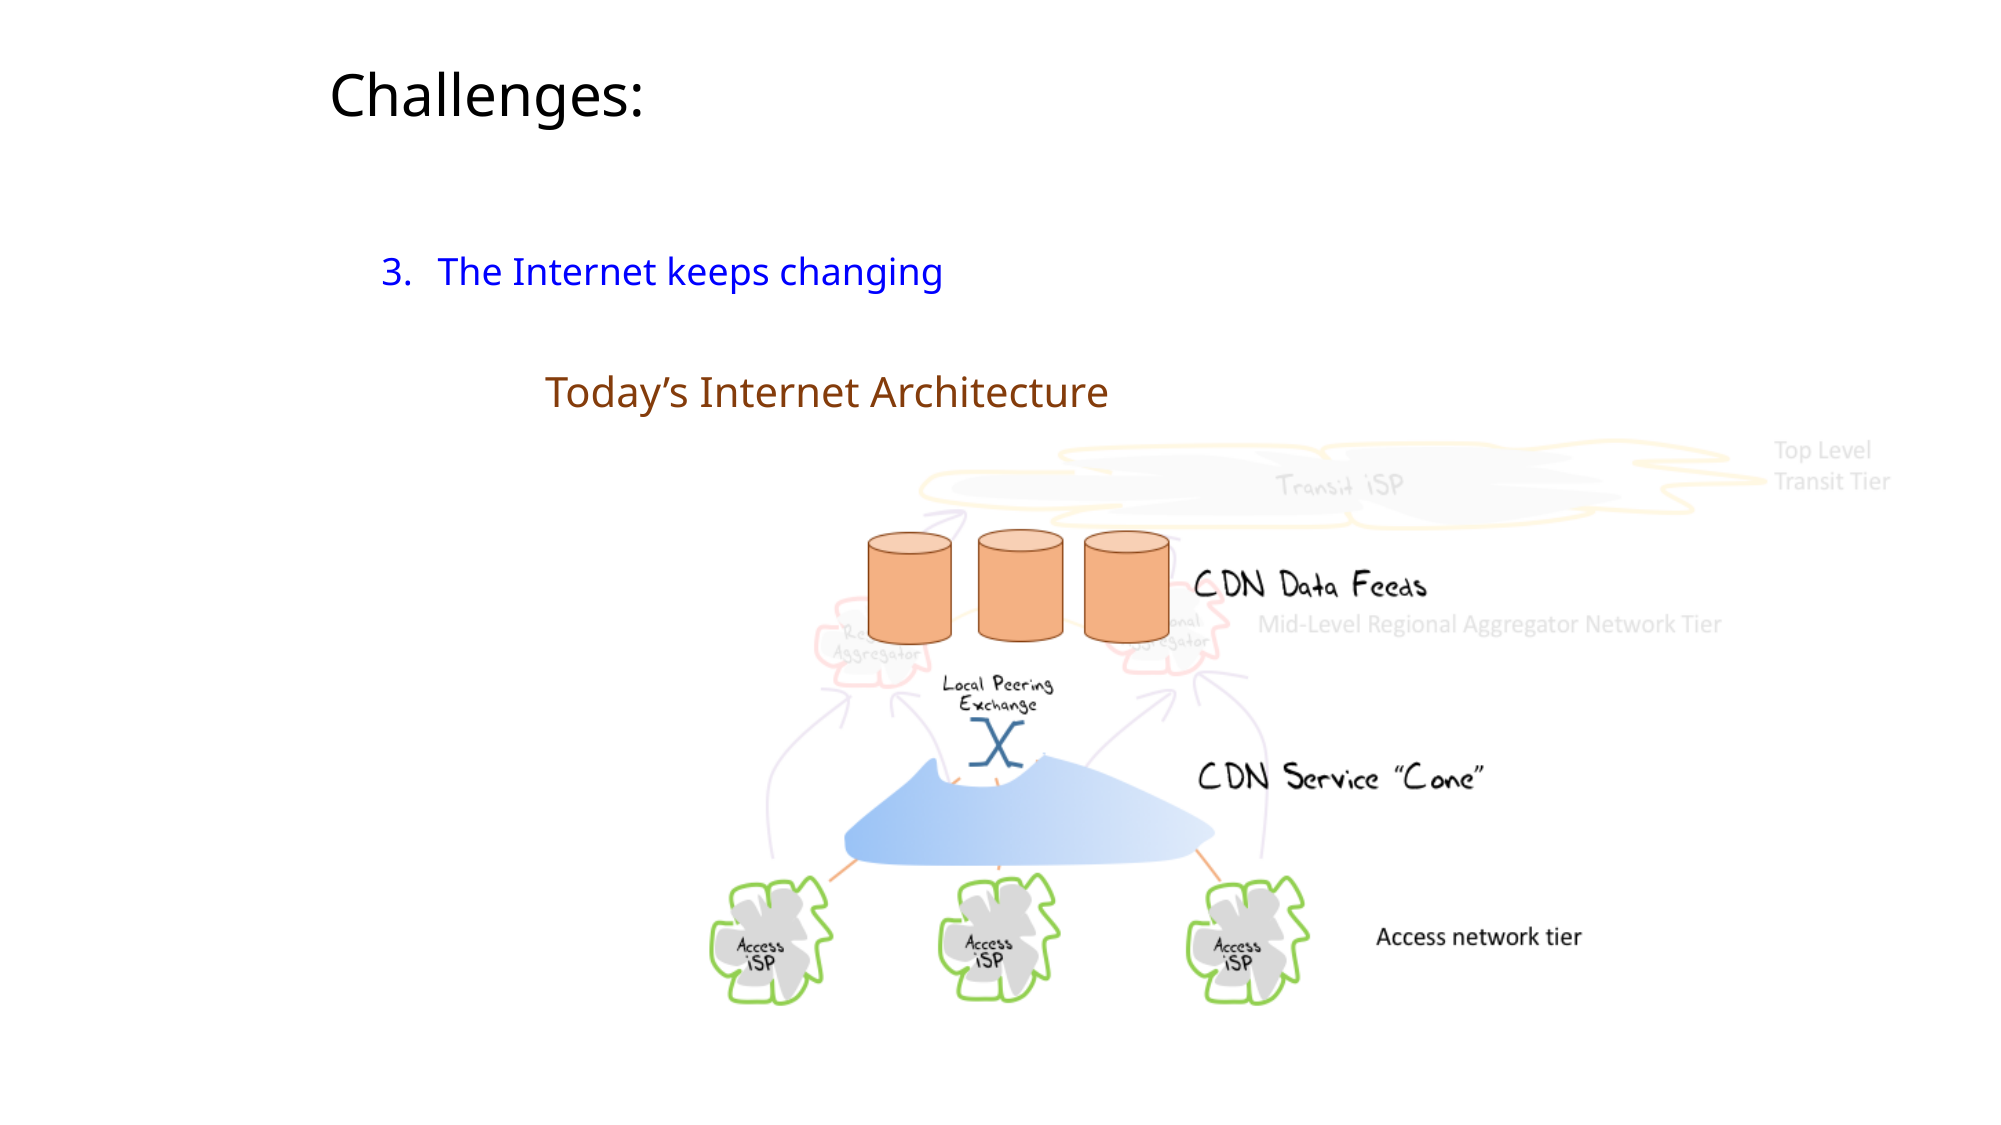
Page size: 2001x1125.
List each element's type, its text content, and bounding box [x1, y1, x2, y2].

picture [649, 426, 1908, 1024]
title Today’s Internet Architecture [530, 324, 1818, 465]
list Challenges: [314, 58, 1664, 199]
text_box The Internet keeps changing [367, 240, 1525, 300]
